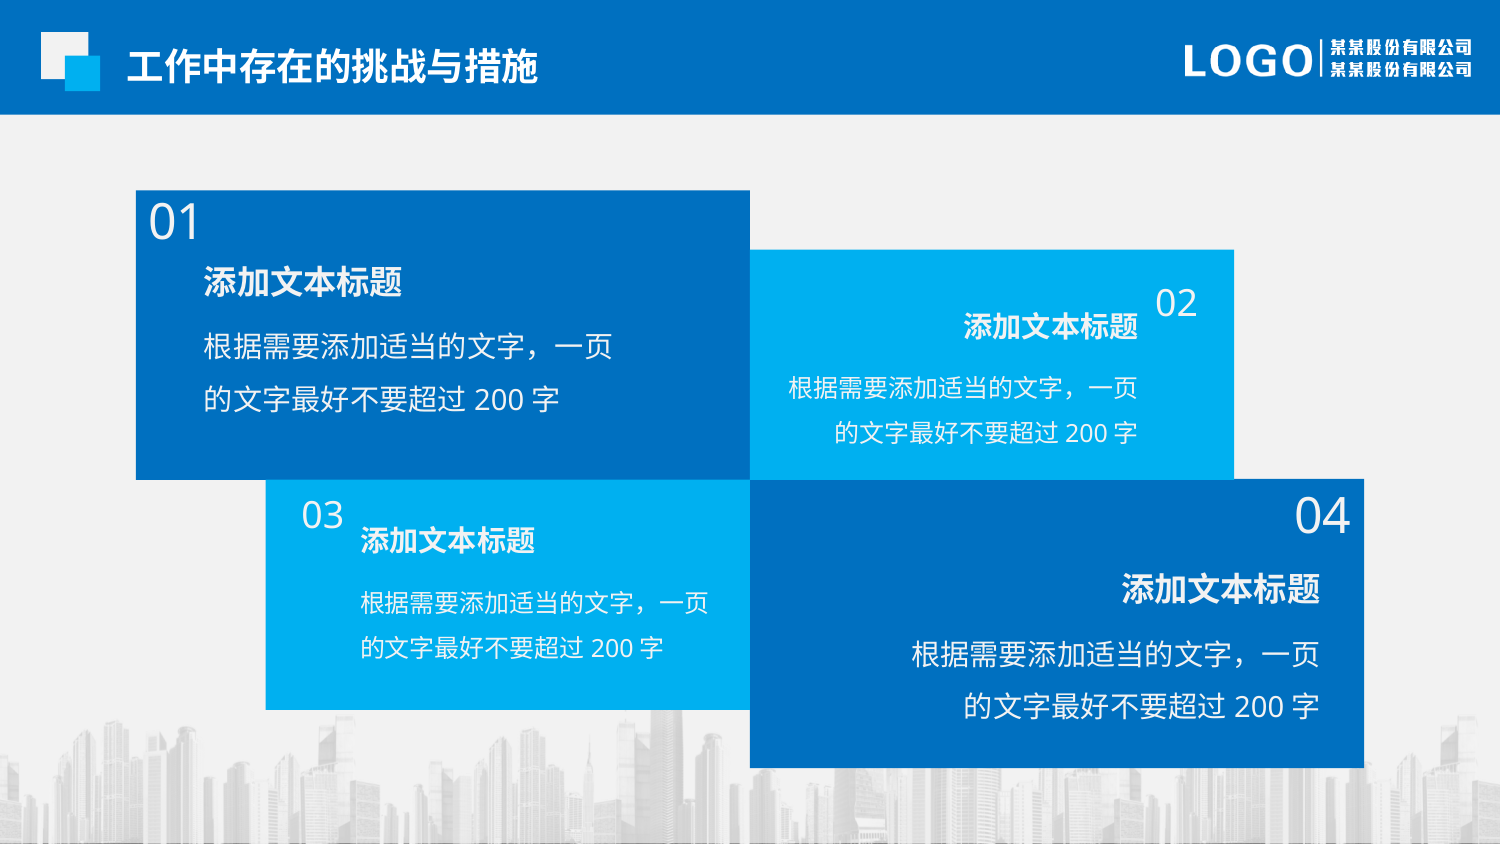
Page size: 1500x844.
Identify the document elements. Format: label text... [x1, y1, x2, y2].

text_box [63, 54, 102, 93]
text_box 03 [301, 491, 345, 537]
text_box 04 [1294, 483, 1352, 544]
text_box 添加文本标题 [919, 300, 1154, 351]
text_box [748, 477, 1366, 770]
text_box 01 [148, 189, 206, 250]
text_box 添加文本标题 [1080, 560, 1336, 616]
text_box 02 [1155, 278, 1199, 324]
text_box 添加文本标题 [189, 253, 491, 309]
text_box 添加文本标题 [345, 514, 573, 565]
text_box 工作中存在的挑战与措施 [112, 35, 715, 96]
text_box [134, 188, 752, 482]
text_box [39, 30, 91, 81]
text_box 根据需要添加适当的文字，一页的文字最好不要超过200字 [345, 565, 739, 670]
picture [1185, 11, 1471, 100]
text_box [0, 0, 1500, 117]
text_box 根据需要添加适当的文字，一页的文字最好不要超过200字 [760, 350, 1154, 456]
text_box 根据需要添加适当的文字，一页的文字最好不要超过200字 [189, 303, 630, 424]
text_box [264, 477, 752, 712]
text_box [748, 247, 1236, 482]
text_box 根据需要添加适当的文字，一页的文字最好不要超过200字 [895, 610, 1336, 731]
